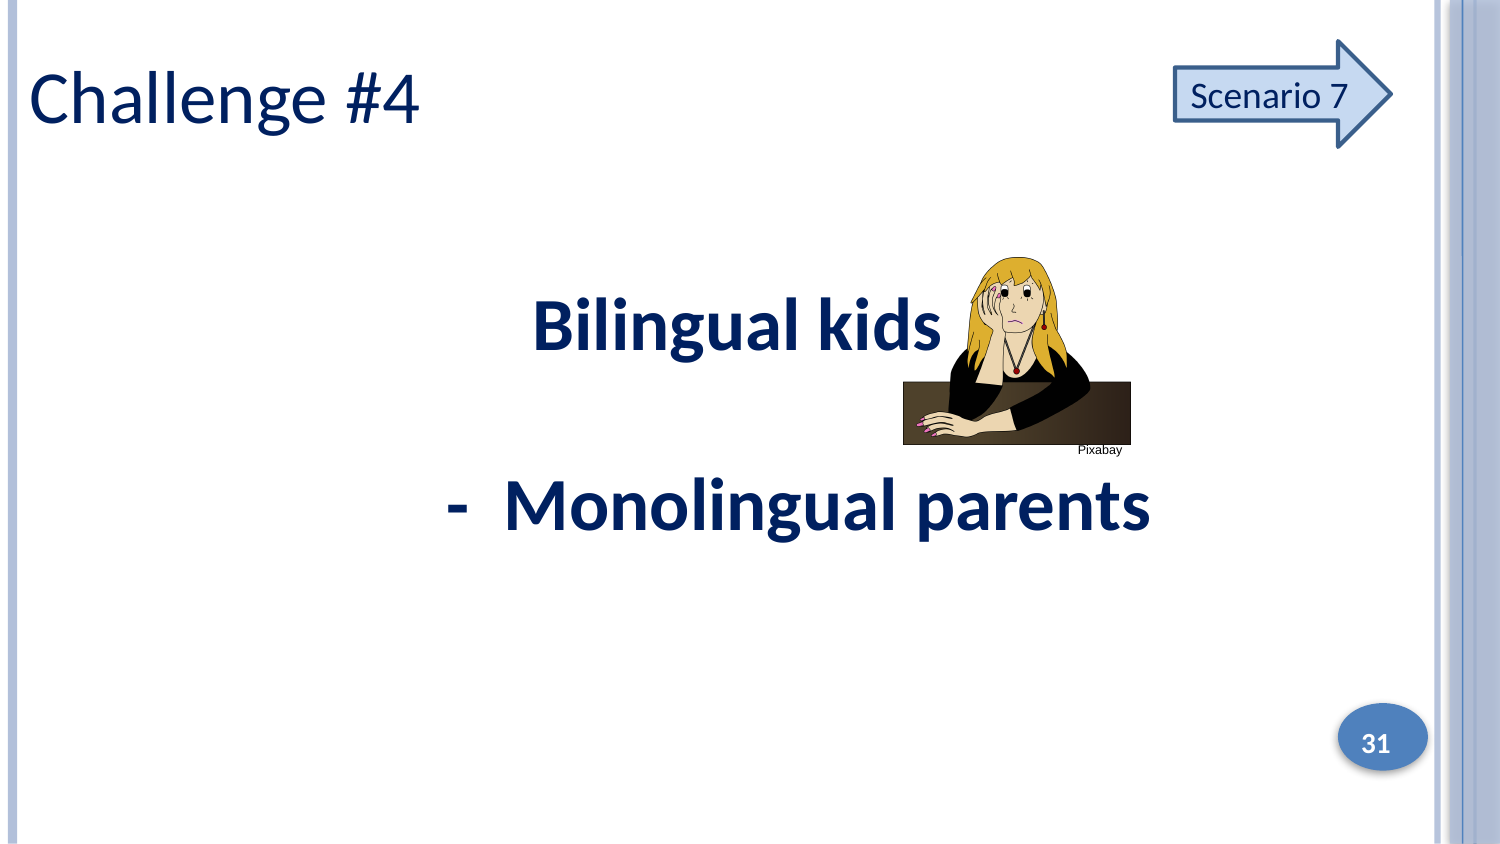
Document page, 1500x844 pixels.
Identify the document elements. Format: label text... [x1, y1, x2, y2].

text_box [903, 256, 1139, 466]
slide_number 31 [1330, 709, 1421, 774]
text_box Scenario 7 [1172, 39, 1394, 149]
text_box Bilingual kids - Monolingual parents [7, 267, 1421, 553]
text_box Challenge #4 [14, 40, 436, 146]
